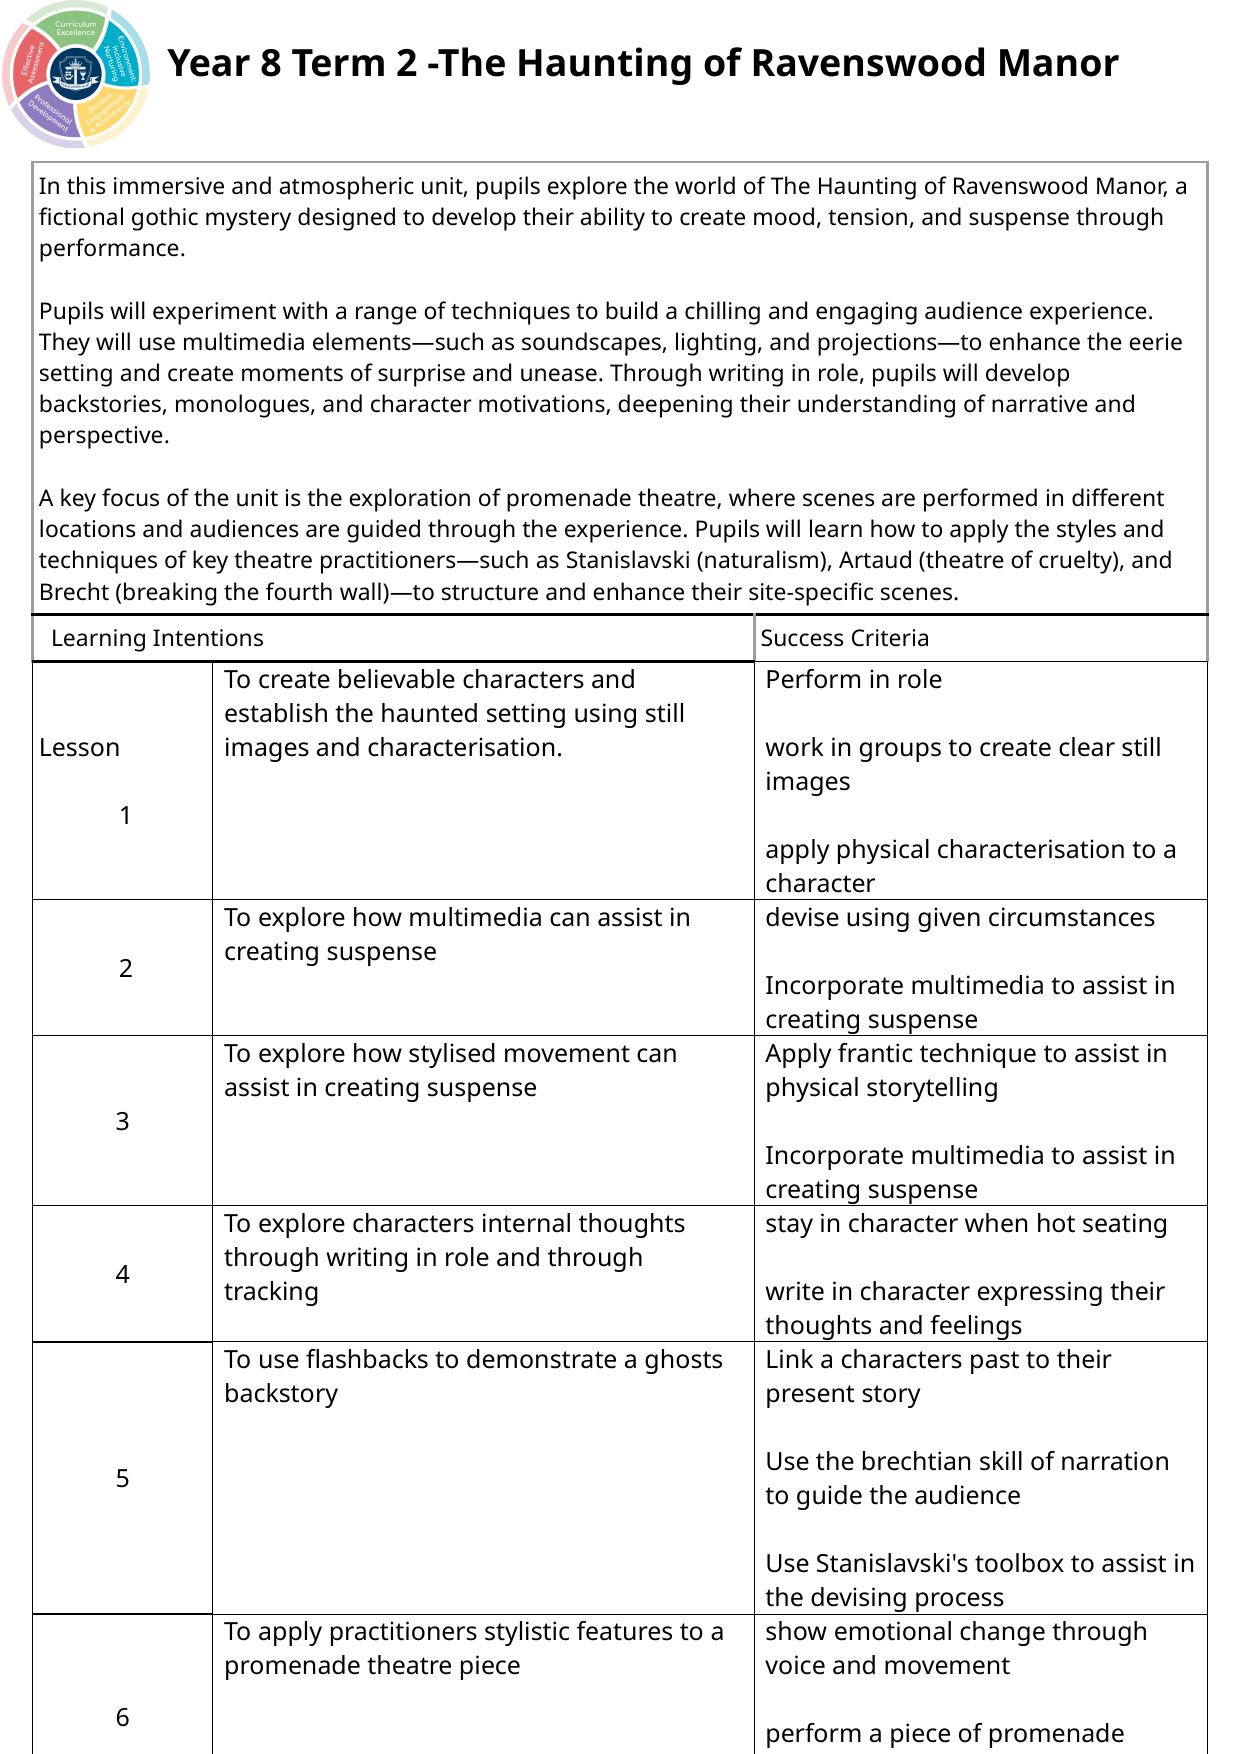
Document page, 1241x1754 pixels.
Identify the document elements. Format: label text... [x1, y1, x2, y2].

table_cell show emotional change through voice and movement perform a piece of promenade theatre [755, 1615, 1207, 1754]
table_cell stay in character when hot seating write in character expressing their thoughts and feelings [755, 1206, 1207, 1341]
table_cell To use flashbacks to demonstrate a ghosts backstory [213, 1342, 754, 1614]
text_box Year 8 Term 2 -The Haunting of Ravenswood Manor [156, 22, 1241, 116]
table_cell Success Criteria [756, 616, 1206, 661]
table_cell Lesson 1 [33, 663, 212, 899]
table_cell Apply frantic technique to assist in physical storytelling Incorporate multimedia to assist in creating suspense [755, 1036, 1207, 1205]
table_header In this immersive and atmospheric unit, pupils explore the world of The Haunting of Ravenswood Manor, a fictional gothic mystery designed to develop their ability to create mood, tension, and suspense through performance. Pupils will experiment with a range of techniques to build a chilling and engaging audience experience. They will use multimedia elements—such as soundscapes, lighting, and projections—to enhance the eerie setting and create moments of surprise and unease. Through writing in role, pupils will develop backstories, monologues, and character motivations, deepening their understanding of narrative and perspective. A key focus of the unit is the exploration of promenade theatre, where scenes are performed in different locations and audiences are guided through the experience. Pupils will learn how to apply the styles and techniques of key theatre practitioners—such as Stanislavski (naturalism), Artaud (theatre of cruelty), and Brecht (breaking the fourth wall)—to structure and enhance their site-specific scenes. [34, 163, 1206, 613]
picture [0, 0, 151, 149]
table_cell Learning Intentions [34, 616, 753, 660]
table_cell To create believable characters and establish the haunted setting using still images and characterisation. [213, 663, 754, 899]
table_cell To apply practitioners stylistic features to a promenade theatre piece [213, 1615, 754, 1754]
table_cell 2 [33, 900, 212, 1035]
table_cell 6 [33, 1615, 212, 1754]
table_cell Perform in role work in groups to create clear still images apply physical characterisation to a character [755, 662, 1207, 899]
table_cell 5 [33, 1343, 212, 1613]
table_cell 4 [33, 1206, 212, 1341]
table_cell Link a characters past to their present story Use the brechtian skill of narration to guide the audience Use Stanislavski's toolbox to assist in the devising process [755, 1342, 1207, 1614]
table_cell To explore characters internal thoughts through writing in role and through tracking [213, 1206, 754, 1341]
table_cell To explore how multimedia can assist in creating suspense [213, 900, 754, 1035]
table_cell devise using given circumstances Incorporate multimedia to assist in creating suspense [755, 900, 1207, 1035]
table_cell 3 [33, 1036, 212, 1205]
table_cell To explore how stylised movement can assist in creating suspense [213, 1036, 754, 1205]
